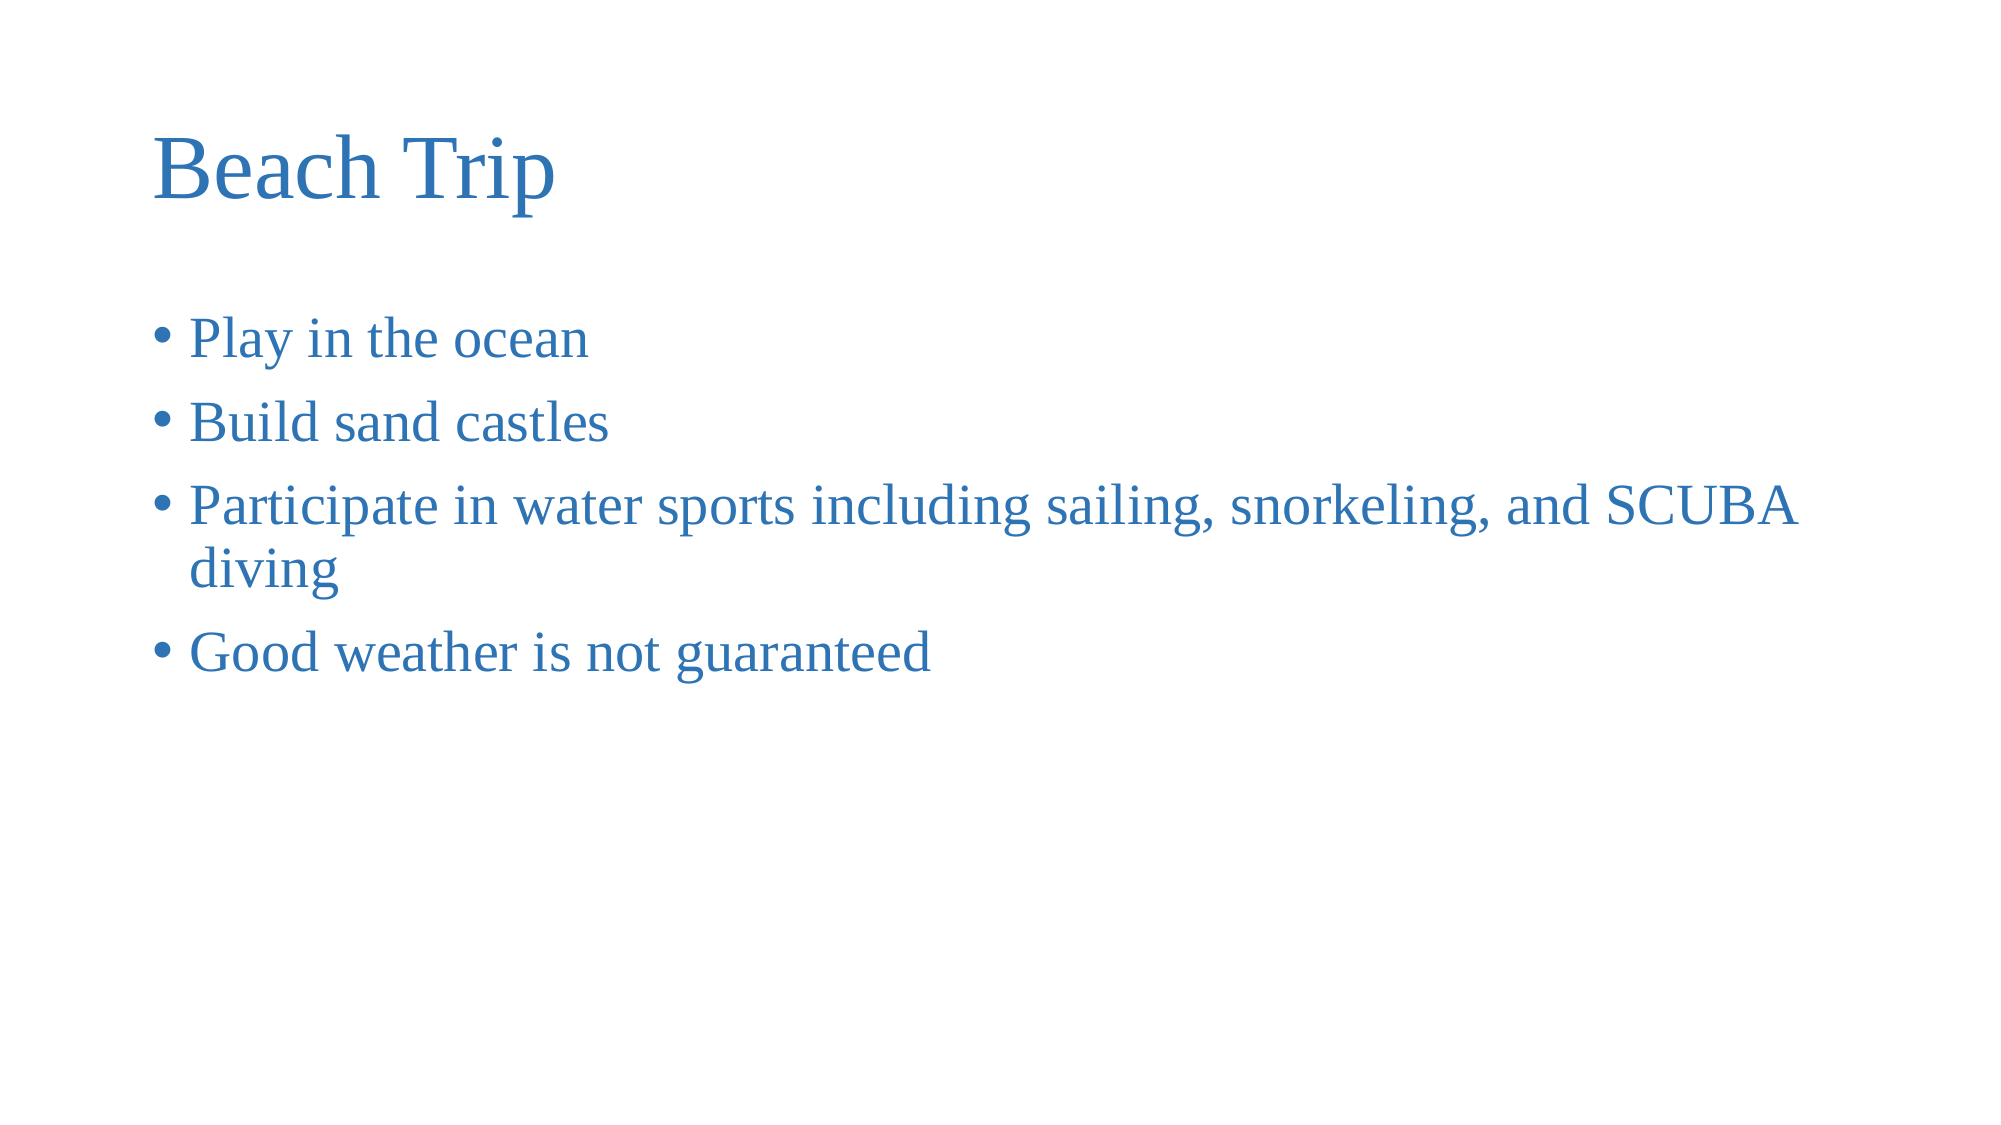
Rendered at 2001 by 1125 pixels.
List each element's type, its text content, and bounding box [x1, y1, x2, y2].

list Play in the ocean Build sand castles Participate in water sports including sailing, snorkeling, and SCUBA diving Good weather is not guaranteed [137, 299, 1863, 1014]
title Beach Trip [137, 59, 1863, 278]
